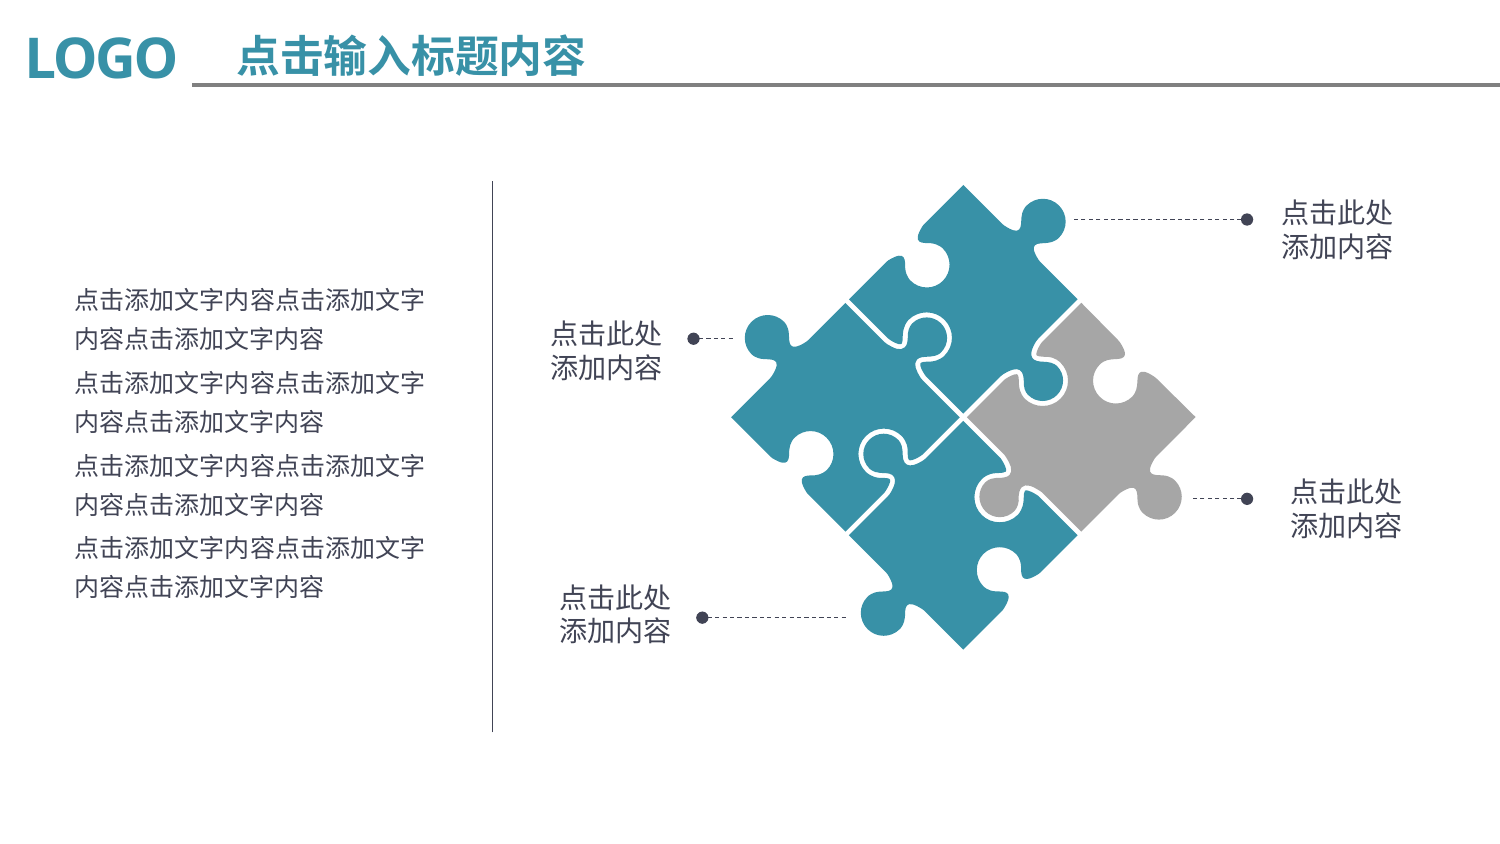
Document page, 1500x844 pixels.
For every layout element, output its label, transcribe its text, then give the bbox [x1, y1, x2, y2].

text_box 点击添加文字内容点击添加文字内容点击添加文字内容 点击添加文字内容点击添加文字内容点击添加文字内容 点击添加文字内容点击添加文字内容点击添加文字内容 点击添加文字内容点击添加文字内容点击添加文字内容 [59, 268, 441, 688]
text_box 点击此处 添加内容 [1267, 188, 1409, 271]
text_box [964, 300, 1198, 534]
text_box 点击此处 添加内容 [1275, 467, 1418, 550]
text_box 点击此处 添加内容 [544, 572, 687, 655]
text_box [728, 300, 962, 534]
text_box 点击输入标题内容 [208, 21, 614, 89]
text_box 点击此处 添加内容 [535, 308, 678, 392]
text_box [846, 418, 1080, 652]
text_box [846, 182, 1080, 416]
